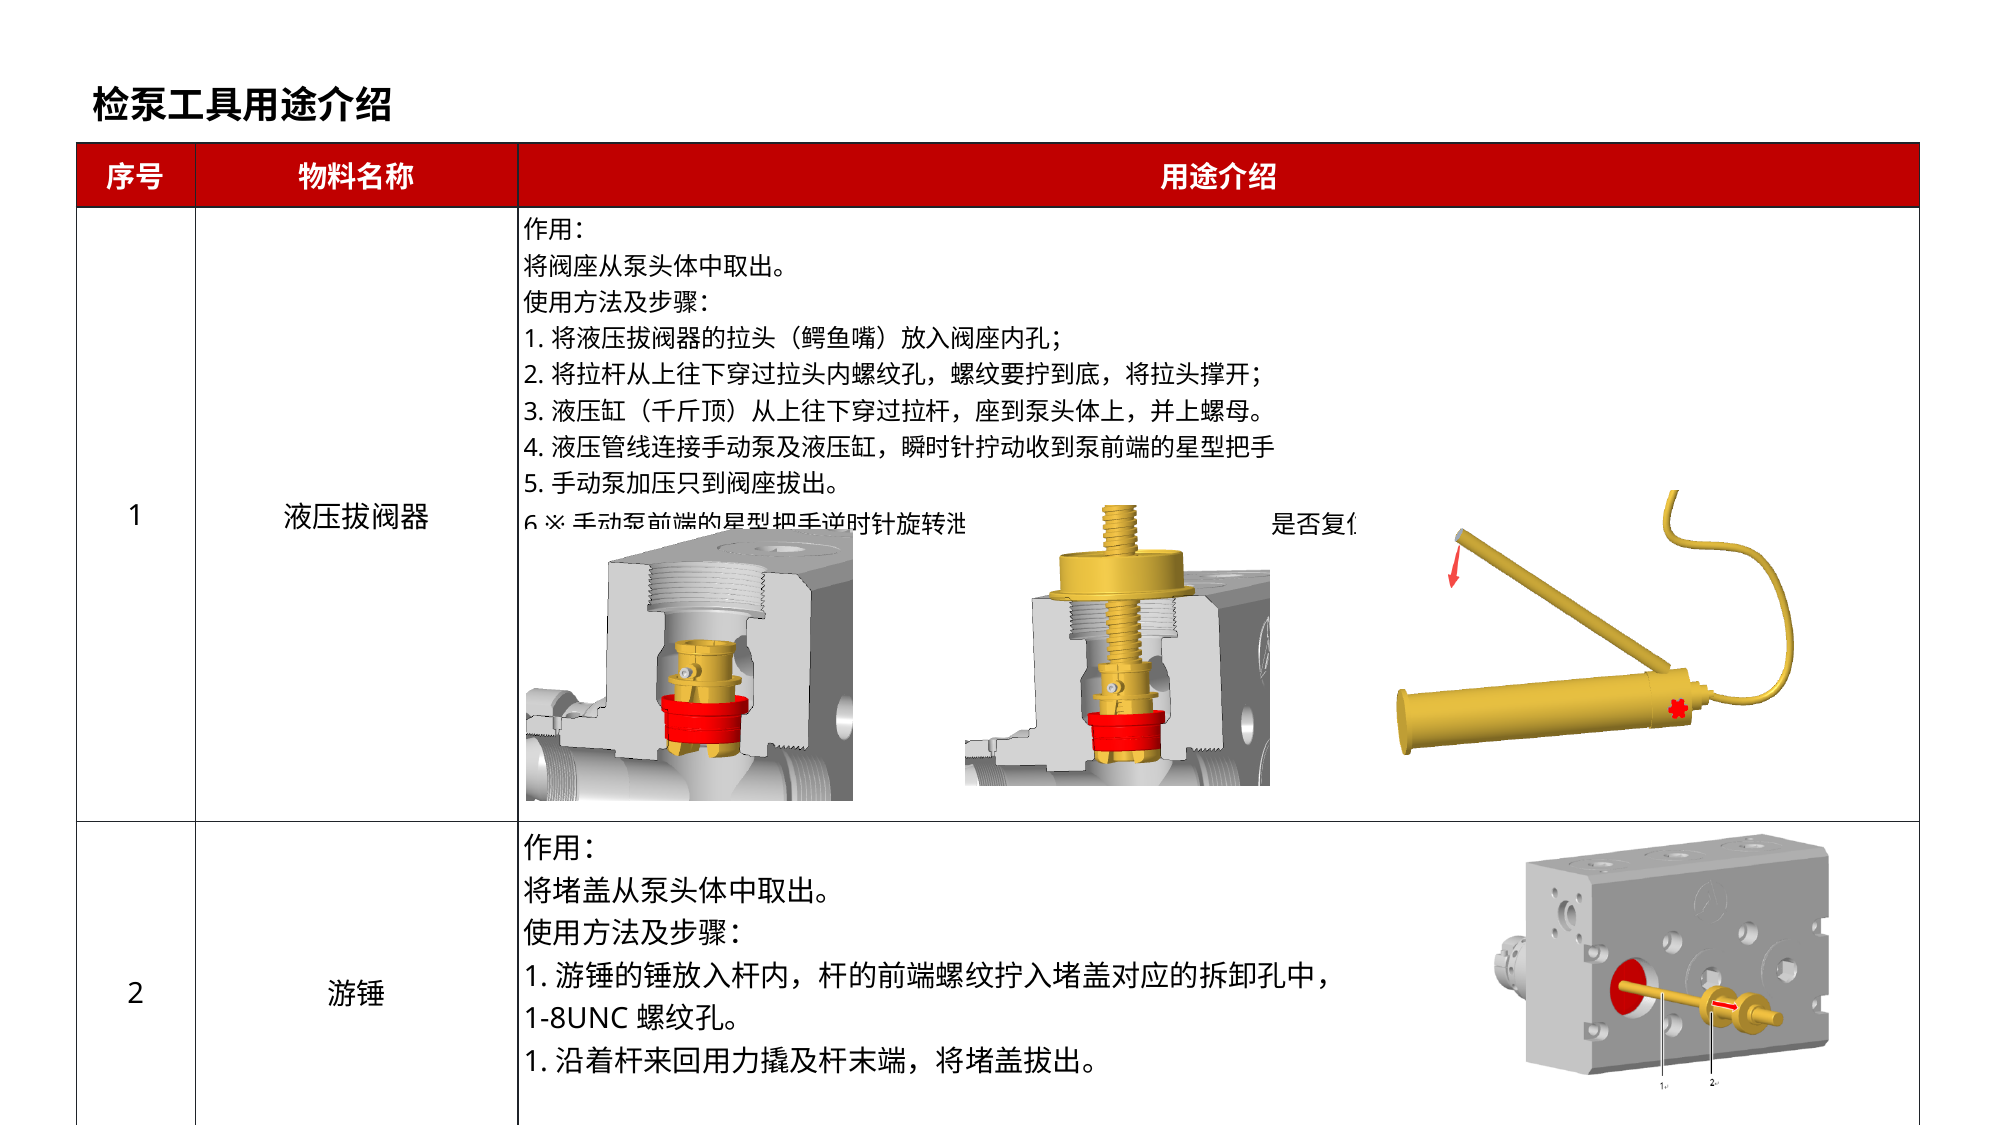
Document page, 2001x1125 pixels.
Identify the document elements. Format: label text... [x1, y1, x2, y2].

picture [1356, 490, 1834, 801]
table_cell 游锤 [196, 822, 517, 1125]
picture [526, 529, 854, 801]
table_cell 1 [77, 208, 195, 821]
table_cell 液压拔阀器 [196, 208, 517, 821]
picture [965, 505, 1270, 786]
text_box 检泵工具用途介绍 [77, 73, 408, 134]
picture [1475, 825, 1852, 1098]
table_cell 作用： 将堵盖从泵头体中取出。 使用方法及步骤： 1.游锤的锤放入杆内，杆的前端螺纹拧入堵盖对应的拆卸孔中， 1-8UNC螺纹孔。 1.沿着杆来回用力撬及杆末端，将堵盖拔出。 [519, 822, 1919, 1125]
table_header 物料名称 [196, 144, 517, 206]
table_header 序号 [77, 144, 195, 206]
table_cell 作用： 将阀座从泵头体中取出。 使用方法及步骤： 1.将液压拔阀器的拉头（鳄鱼嘴）放入阀座内孔； 2.将拉杆从上往下穿过拉头内螺纹孔，螺纹要拧到底，将拉头撑开； 3.液压缸（千斤顶）从上往下穿过拉杆，座到泵头体上，并上螺母。 4.液压管线连接手动泵及液压缸，瞬时针拧动收到泵前端的星型把手 5.手动泵加压只到阀座拔出。 6.※手动泵前端的星型把手逆时针旋转泄压，并观察液压缸的行程块是否复位，如果未复位需要手动将其复位。 [519, 208, 1919, 821]
table_header 用途介绍 [519, 144, 1919, 206]
table_cell 2 [77, 822, 195, 1125]
